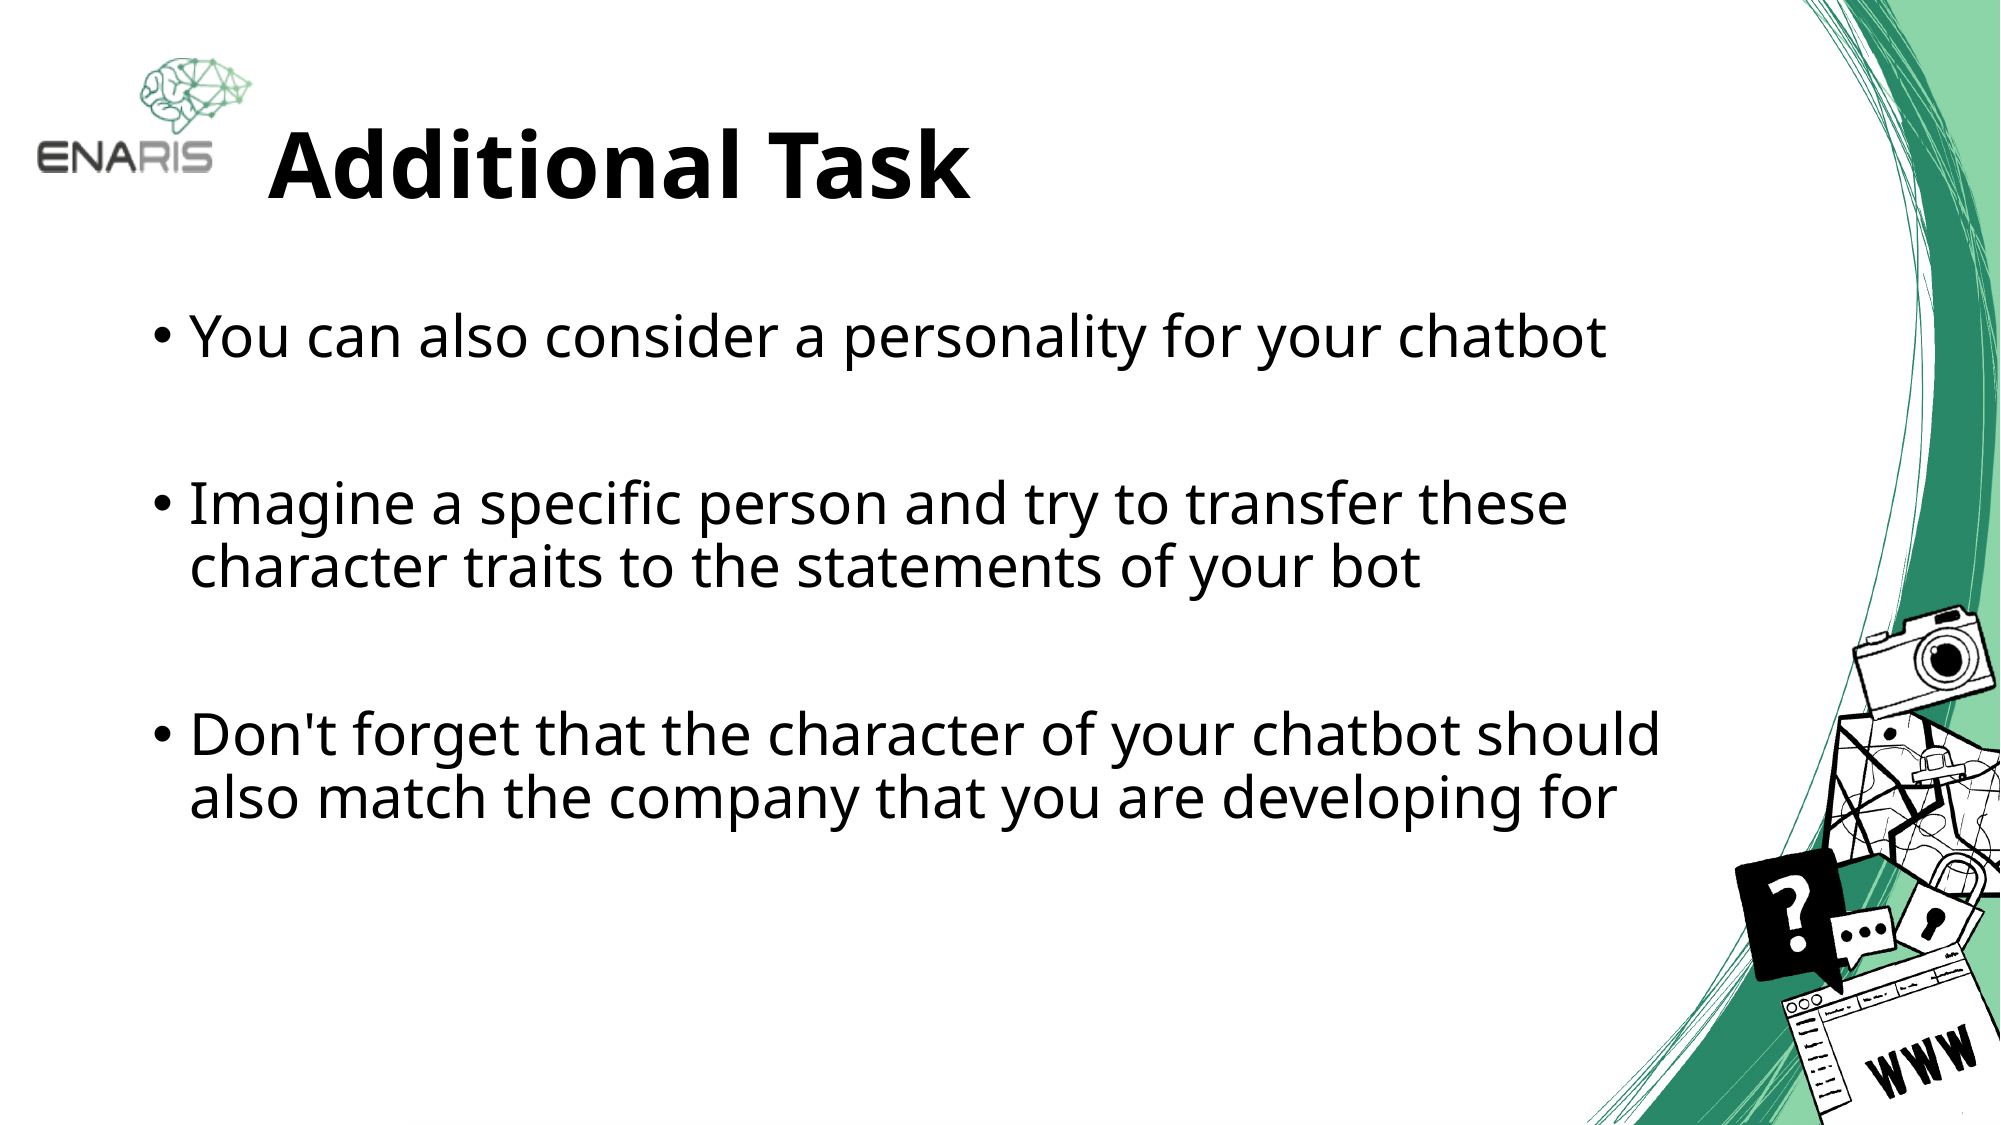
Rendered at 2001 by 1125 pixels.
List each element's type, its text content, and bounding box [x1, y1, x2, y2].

title Additional Task [253, 59, 1863, 278]
picture [408, 0, 2000, 1125]
list You can also consider a personality for your chatbot Imagine a specific person and try to transfer these character traits to the statements of your bot Don't forget that the character of your chatbot should also match the company that you are developing for [137, 299, 1728, 1014]
picture [37, 58, 254, 173]
